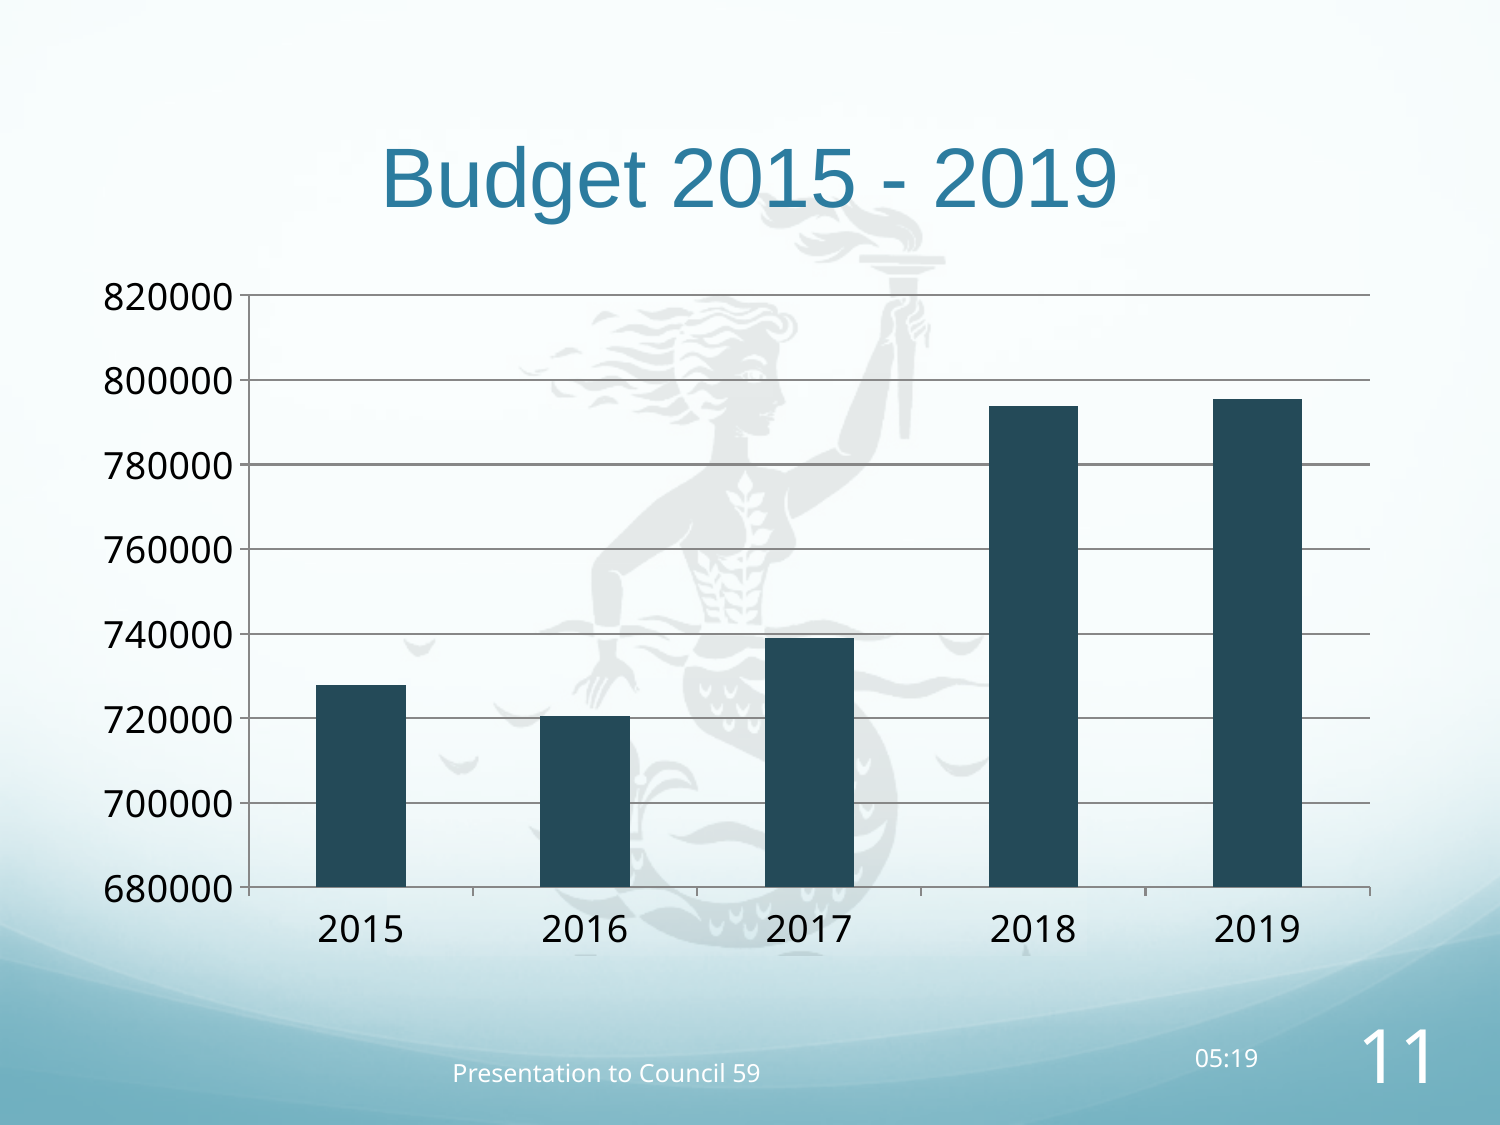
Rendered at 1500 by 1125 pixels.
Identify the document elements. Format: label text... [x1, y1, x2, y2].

chart [76, 254, 1397, 969]
title Budget 2015 - 2019 [75, 115, 1425, 232]
slide_number 11 [1295, 1029, 1459, 1090]
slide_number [923, 1029, 1274, 1090]
footer Presentation to Council 59 [437, 1042, 1117, 1103]
